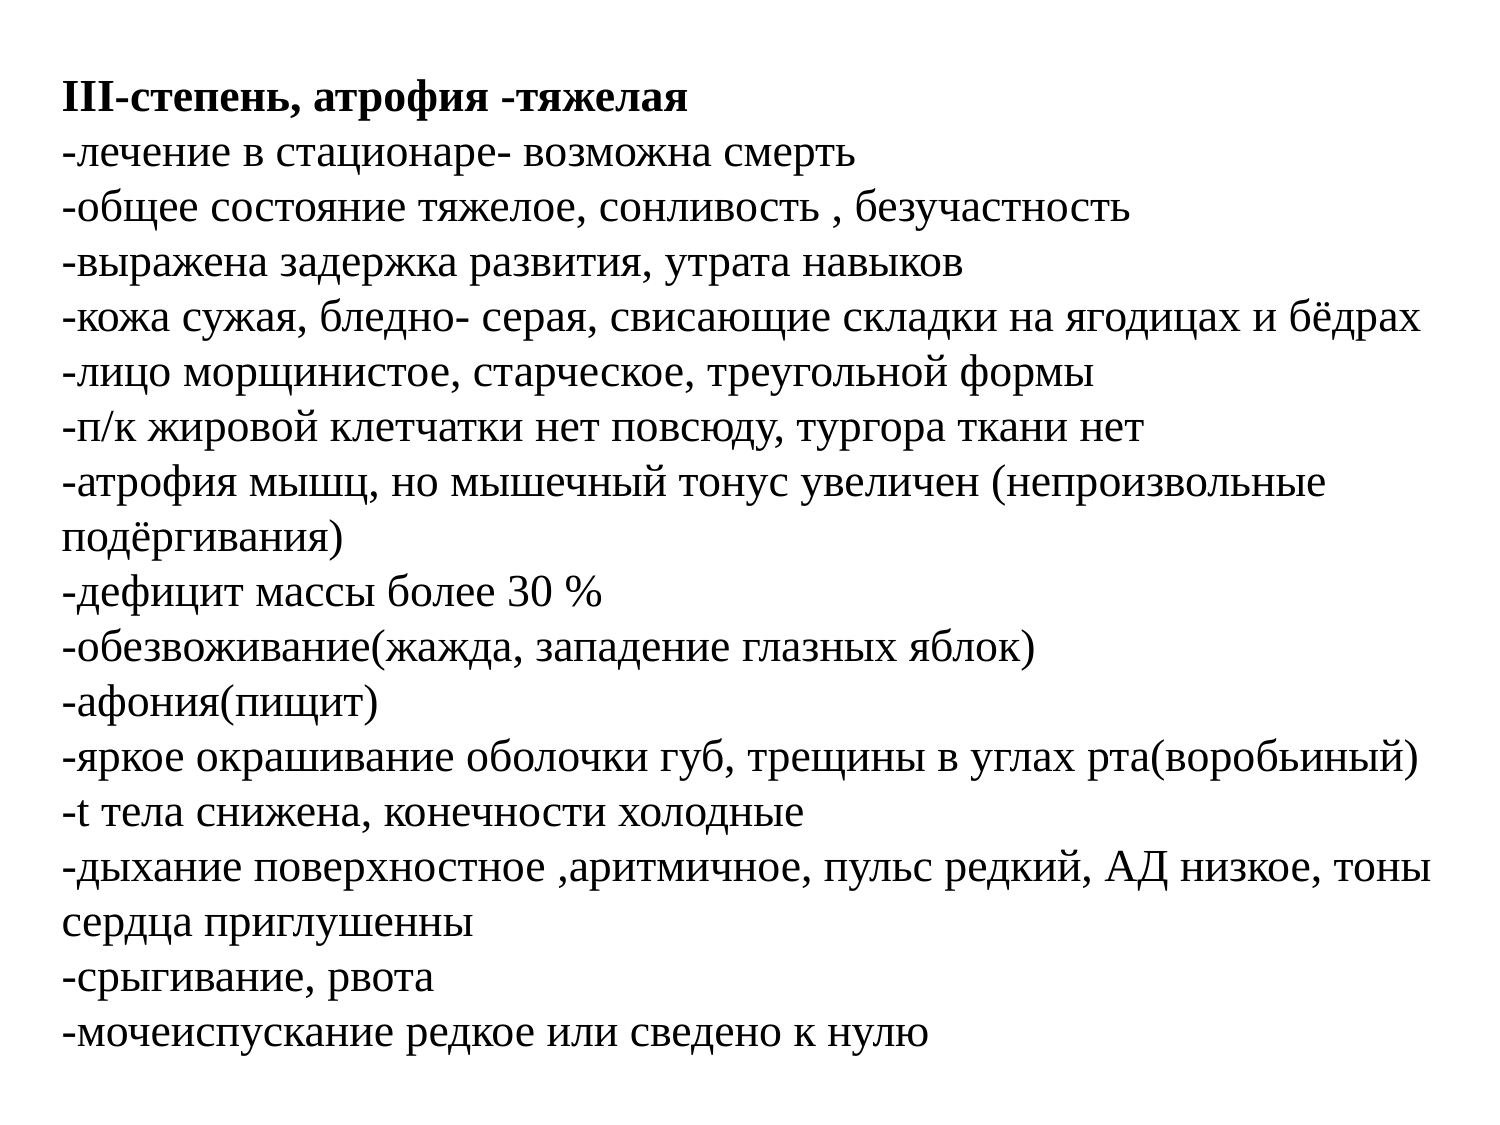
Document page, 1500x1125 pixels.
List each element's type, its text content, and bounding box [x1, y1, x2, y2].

text_box III-степень, атрофия -тяжелая -лечение в стационаре- возможна смерть -общее состояние тяжелое, сонливость , безучастность -выражена задержка развития, утрата навыков -кожа сужая, бледно- серая, свисающие складки на ягодицах и бёдрах -лицо морщинистое, старческое, треугольной формы -п/к жировой клетчатки нет повсюду, тургора ткани нет -атрофия мышц, но мышечный тонус увеличен (непроизвольные подёргивания) -дефицит массы более 30 % -обезвоживание(жажда, западение глазных яблок) -афония(пищит) -яркое окрашивание оболочки губ, трещины в углах рта(воробьиный) -t тела снижена, конечности холодные -дыхание поверхностное ,аритмичное, пульс редкий, АД низкое, тоны сердца приглушенны -срыгивание, рвота -мочеиспускание редкое или сведено к нулю [46, 58, 1465, 1125]
